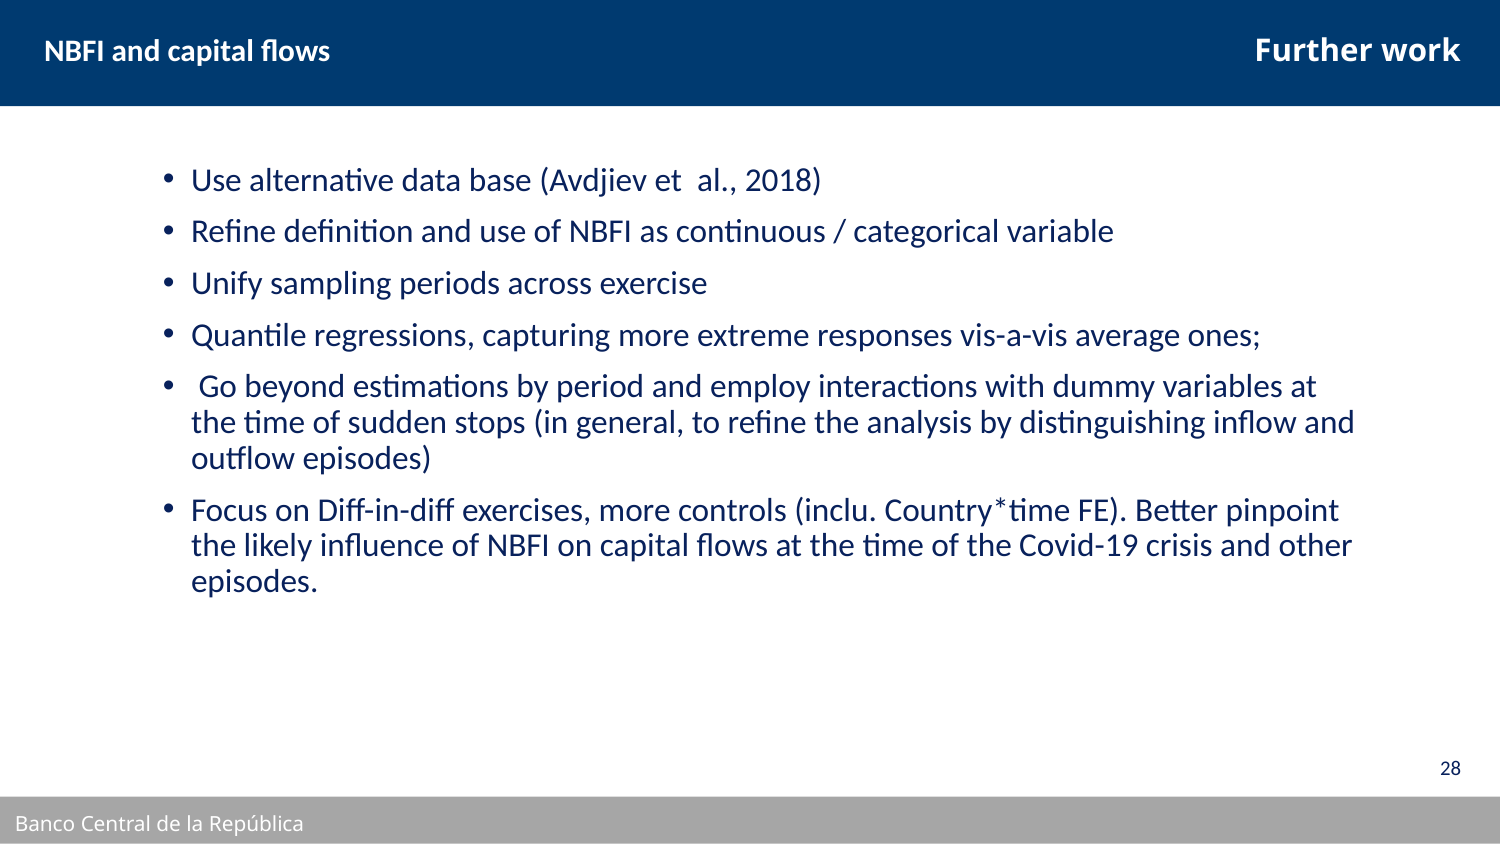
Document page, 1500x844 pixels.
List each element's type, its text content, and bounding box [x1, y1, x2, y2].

list Further work [839, 26, 1476, 84]
text_box Use alternative data base (Avdjiev et al., 2018) Refine definition and use of NBFI as continuous / categorical variable Unify sampling periods across exercise Quantile regressions, capturing more extreme responses vis-a-vis average ones; Go beyond estimations by period and employ interactions with dummy variables at the time of sudden stops (in general, to refine the analysis by distinguishing inflow and outflow episodes) Focus on Diff-in-diff exercises, more controls (inclu. Country*time FE). Better pinpoint the likely influence of NBFI on capital flows at the time of the Covid-19 crisis and other episodes. [147, 155, 1373, 711]
text_box NBFI and capital flows [29, 26, 839, 84]
